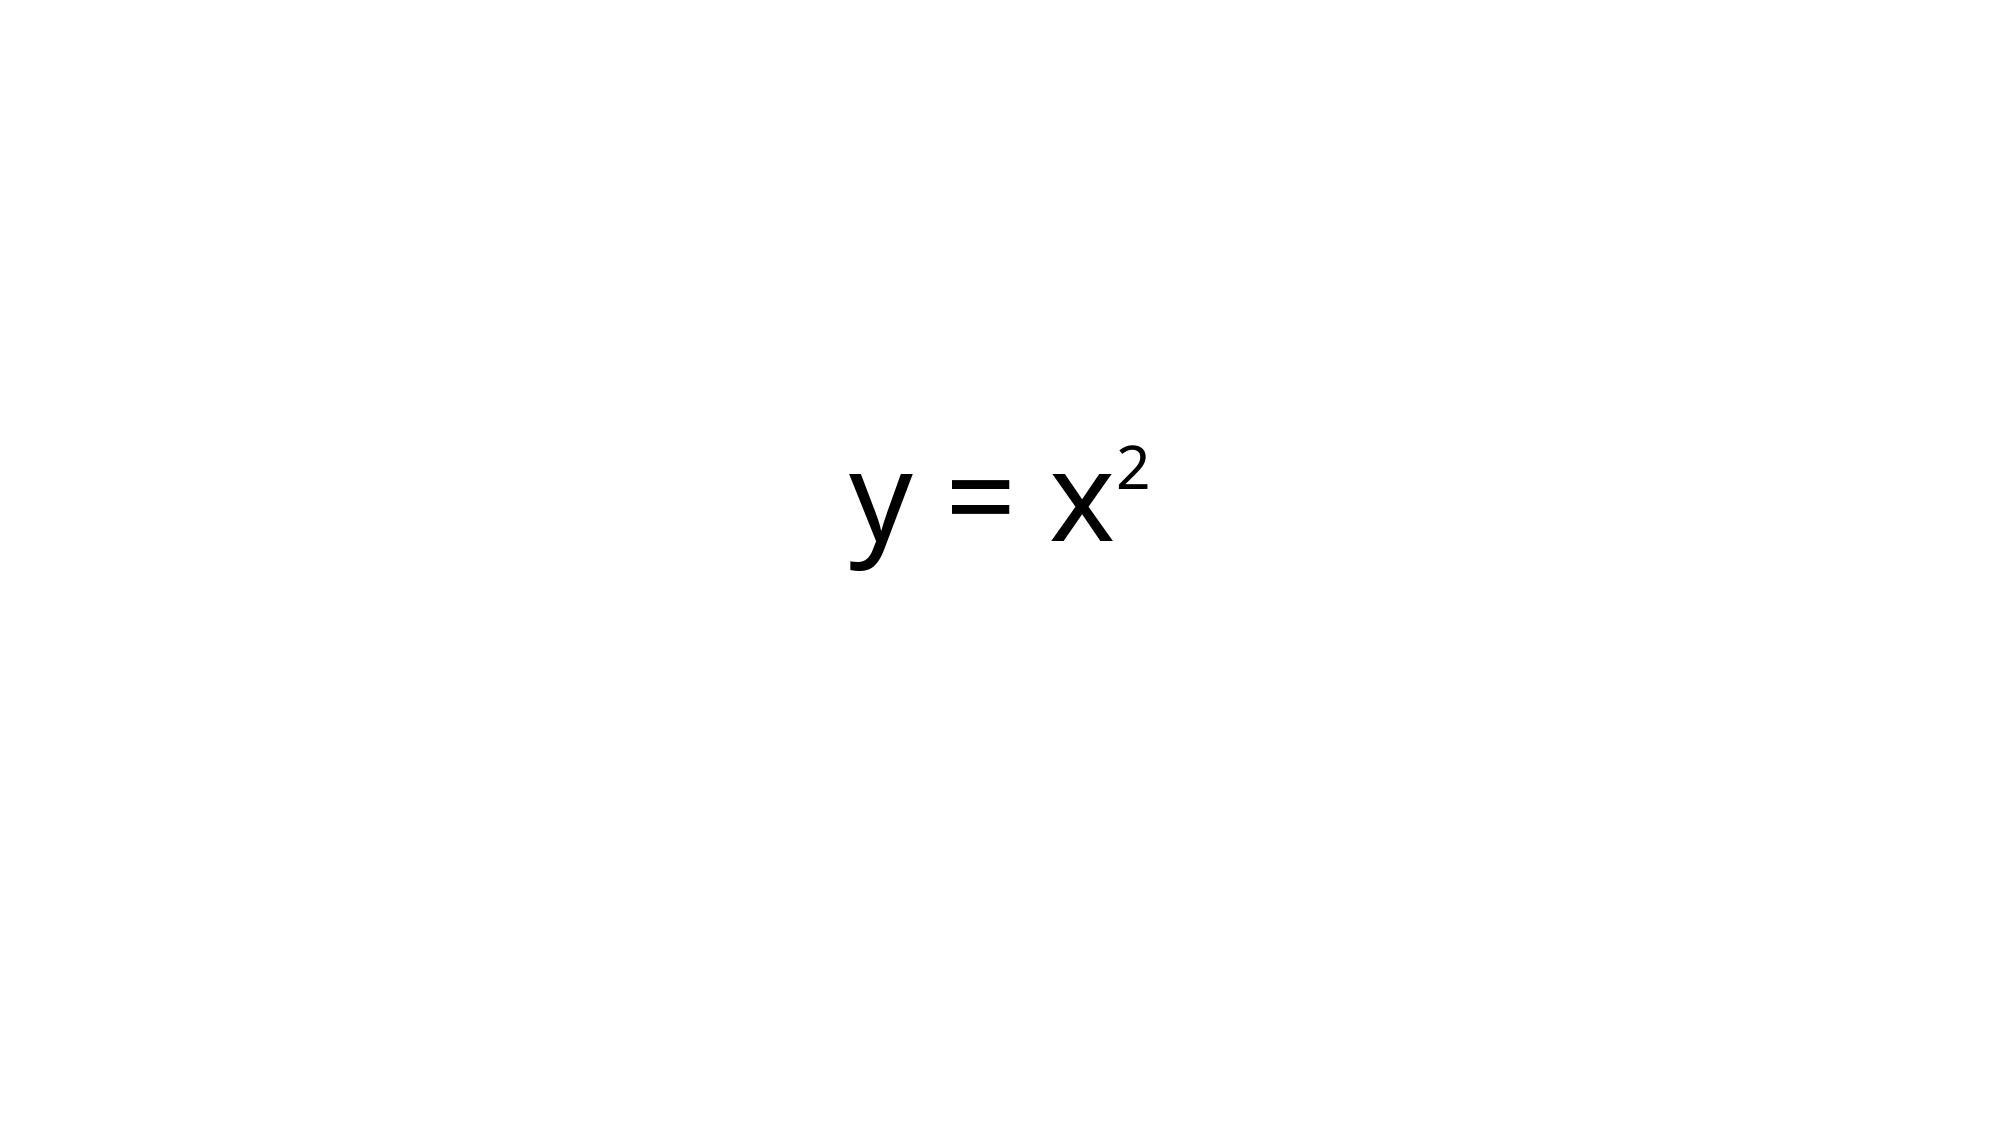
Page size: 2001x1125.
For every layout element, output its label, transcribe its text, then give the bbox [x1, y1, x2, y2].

title y = x2 [249, 184, 1750, 576]
